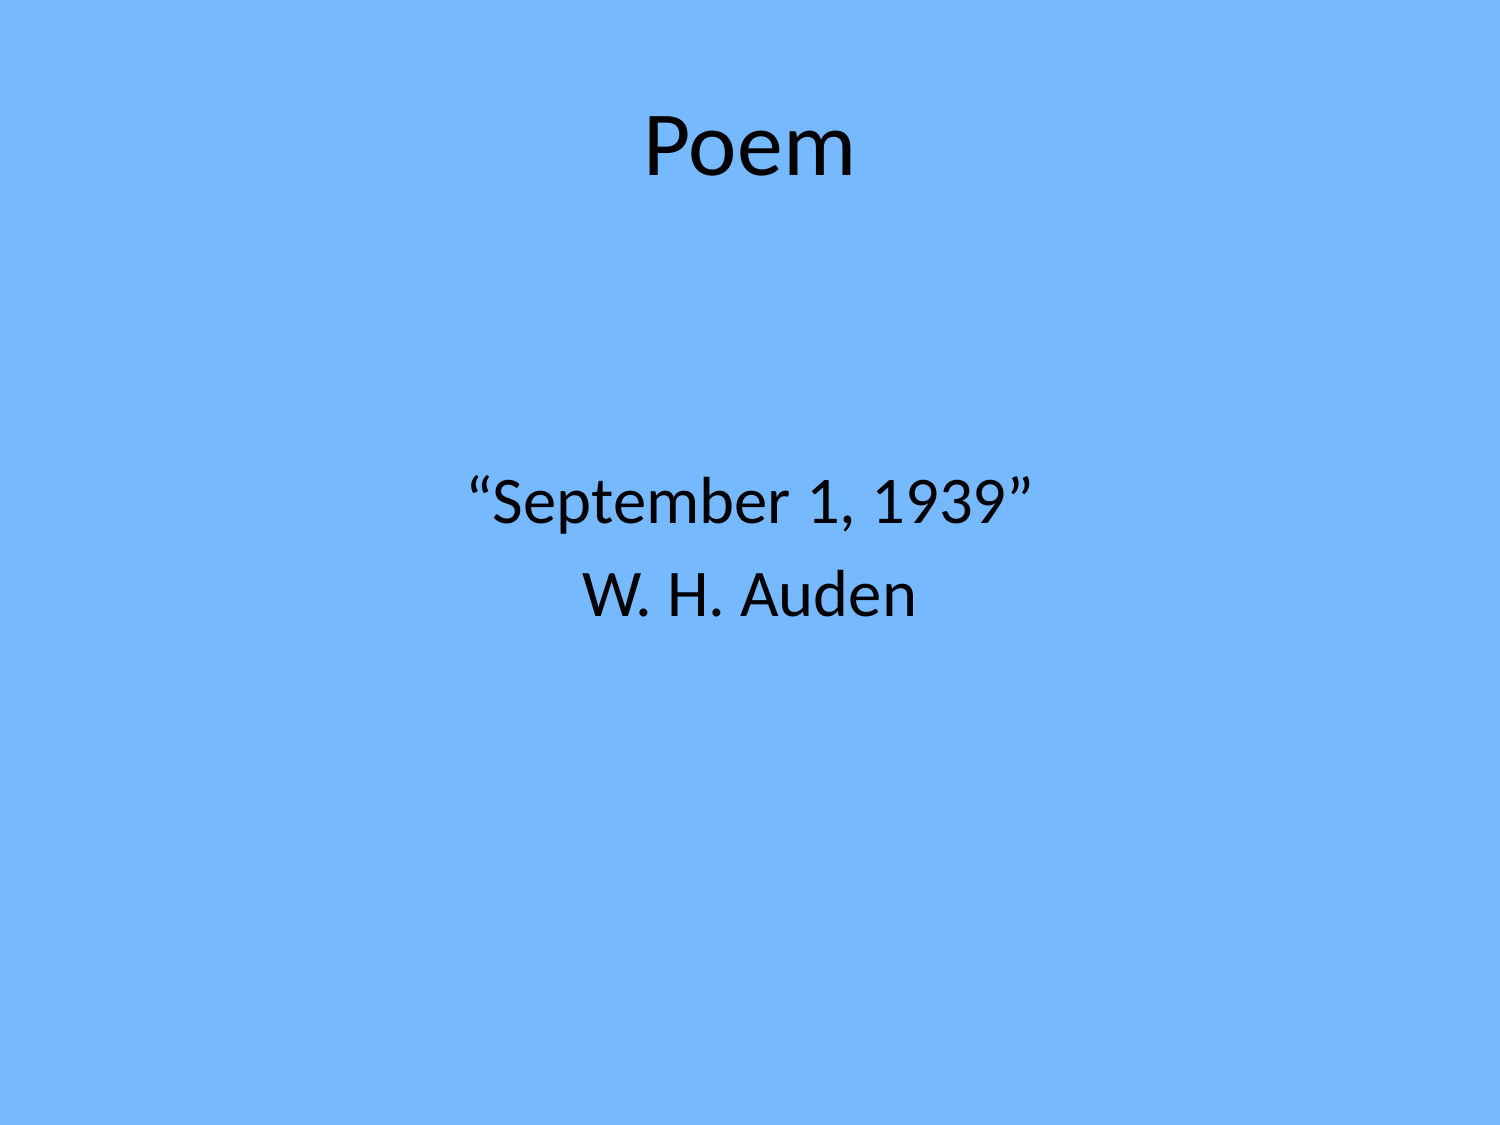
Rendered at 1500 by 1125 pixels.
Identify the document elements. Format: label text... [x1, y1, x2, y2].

title Poem [75, 45, 1425, 233]
list “September 1, 1939” W. H. Auden [75, 262, 1425, 1005]
